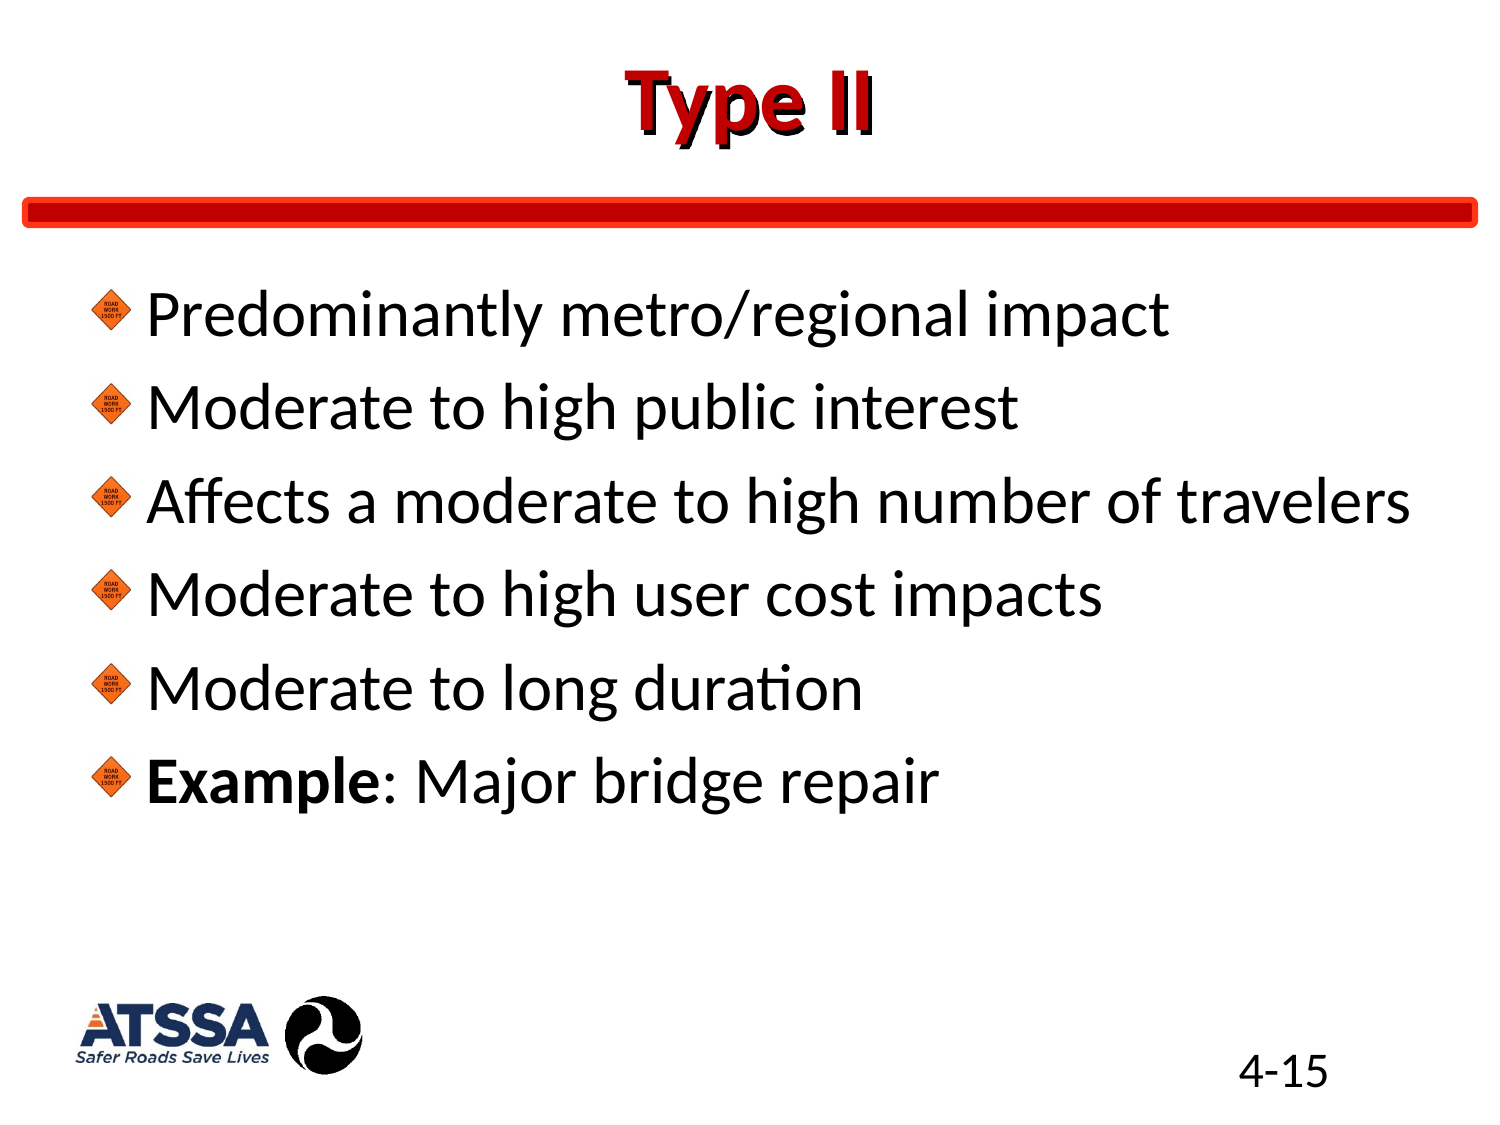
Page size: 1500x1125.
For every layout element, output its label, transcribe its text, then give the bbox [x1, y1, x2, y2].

title Type II [0, 0, 1500, 188]
picture [90, 475, 132, 518]
picture [90, 568, 132, 611]
picture [90, 662, 132, 705]
list Predominantly metro/regional impact Moderate to high public interest Affects a moderate to high number of travelers Moderate to high user cost impacts Moderate to long duration Example: Major bridge repair [74, 262, 1438, 988]
picture [75, 1003, 269, 1063]
picture [90, 382, 132, 425]
picture [90, 755, 132, 798]
picture [90, 288, 132, 331]
picture [276, 989, 370, 1077]
